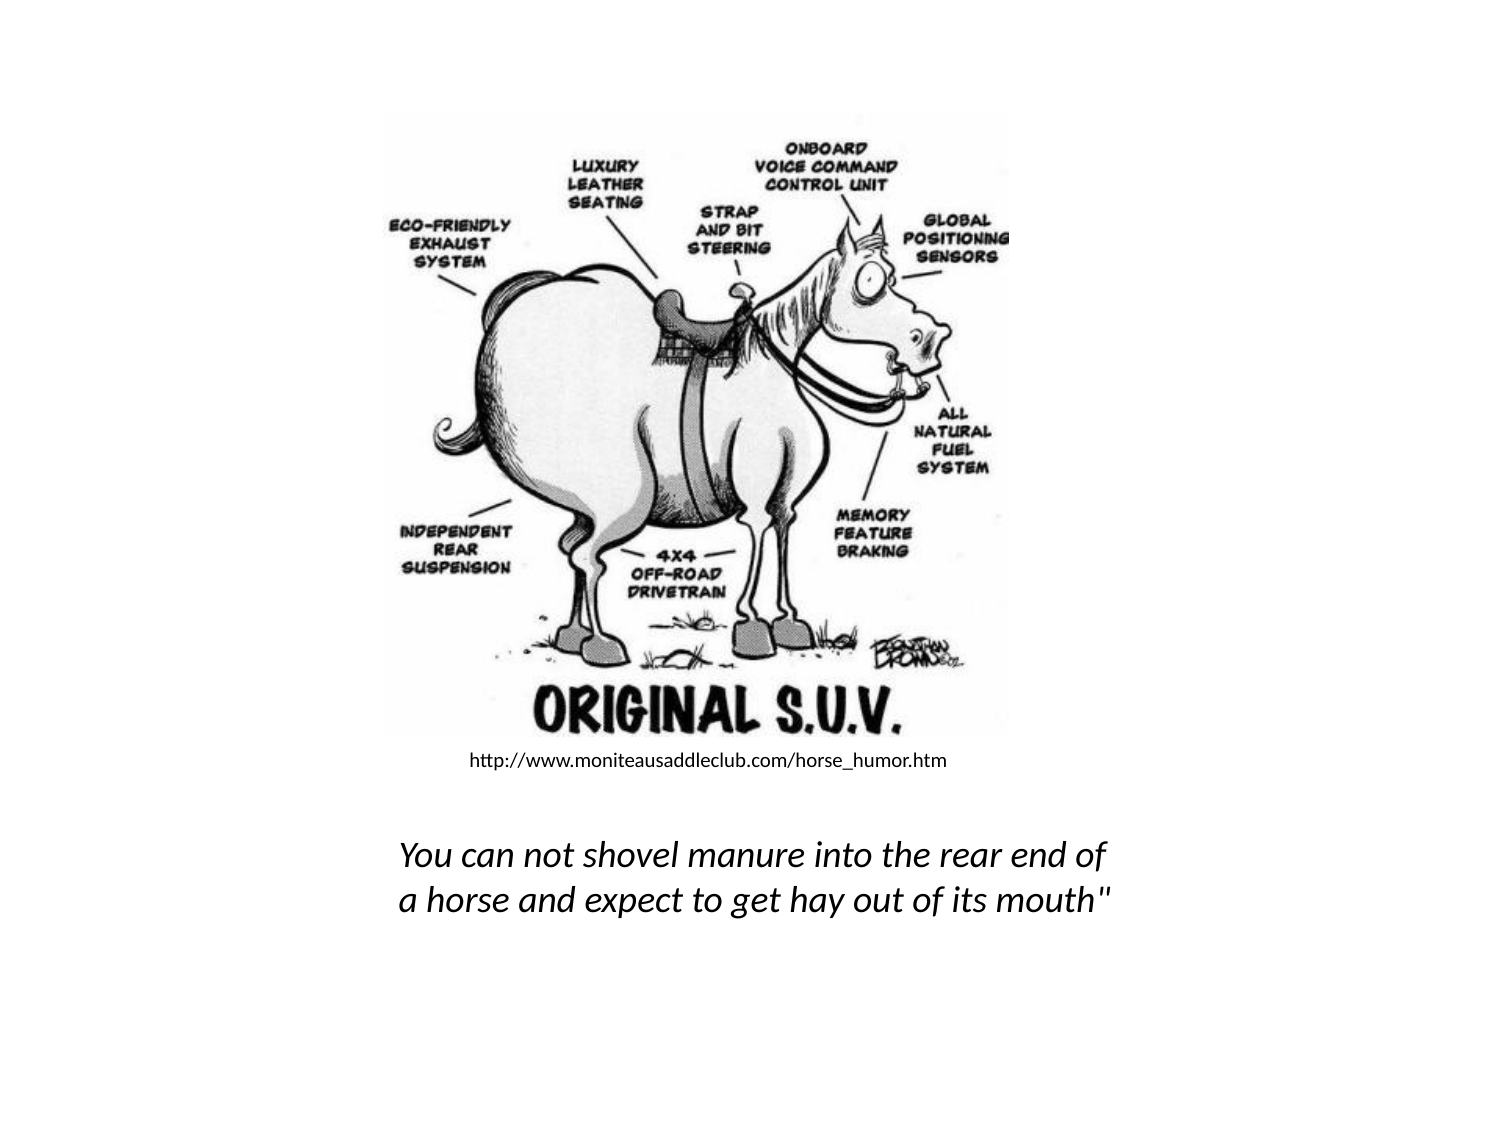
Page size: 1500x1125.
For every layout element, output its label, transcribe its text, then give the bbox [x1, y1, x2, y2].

text_box http://www.moniteausaddleclub.com/horse_humor.htm [454, 739, 1205, 780]
picture [383, 113, 1009, 738]
text_box You can not shovel manure into the rear end of a horse and expect to get hay out of its mouth" [383, 822, 1134, 927]
